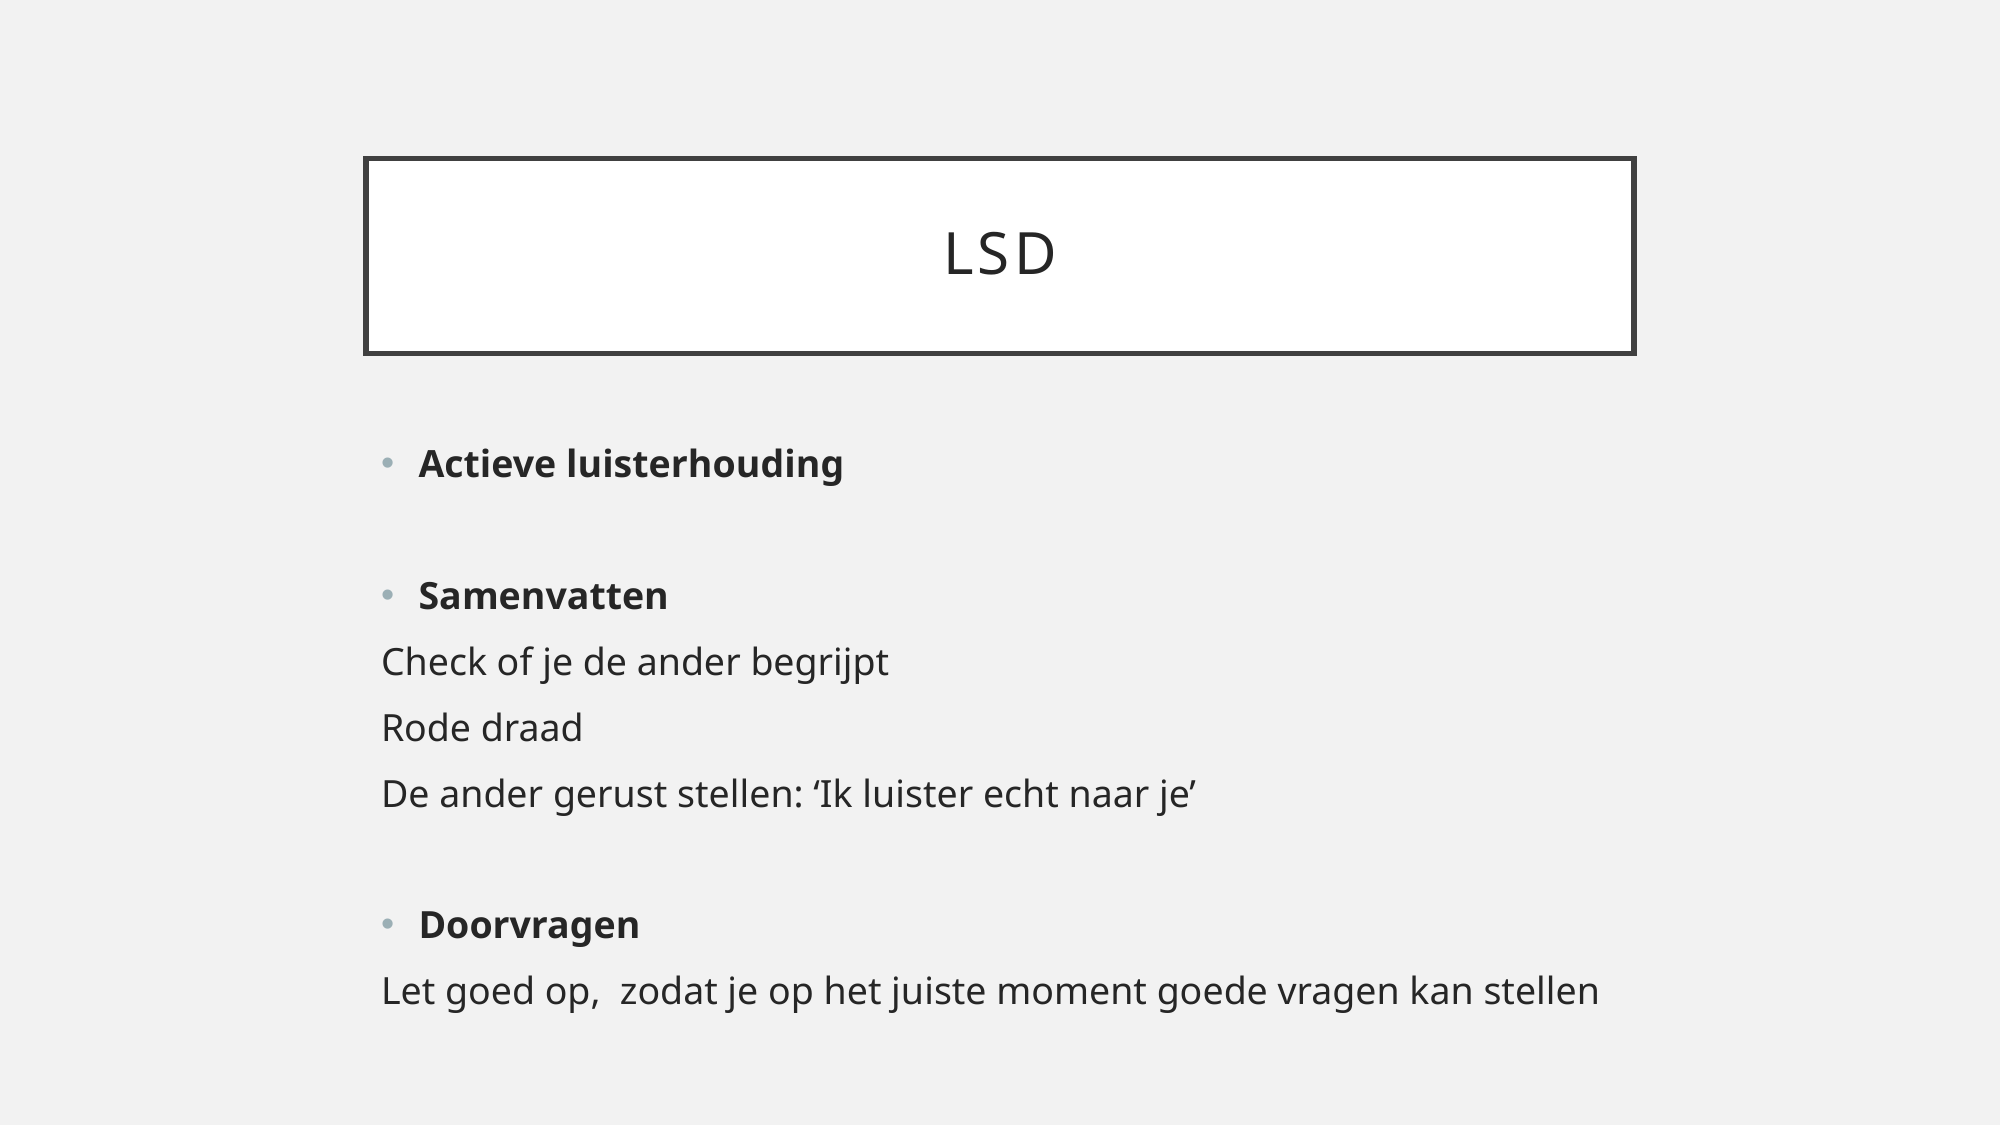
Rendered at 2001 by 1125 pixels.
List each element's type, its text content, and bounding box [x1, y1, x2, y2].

title LSD [363, 156, 1637, 356]
list Actieve luisterhouding Samenvatten Check of je de ander begrijpt Rode draad De ander gerust stellen: ‘Ik luister echt naar je’ Doorvragen Let goed op, zodat je op het juiste moment goede vragen kan stellen [366, 432, 1678, 1023]
